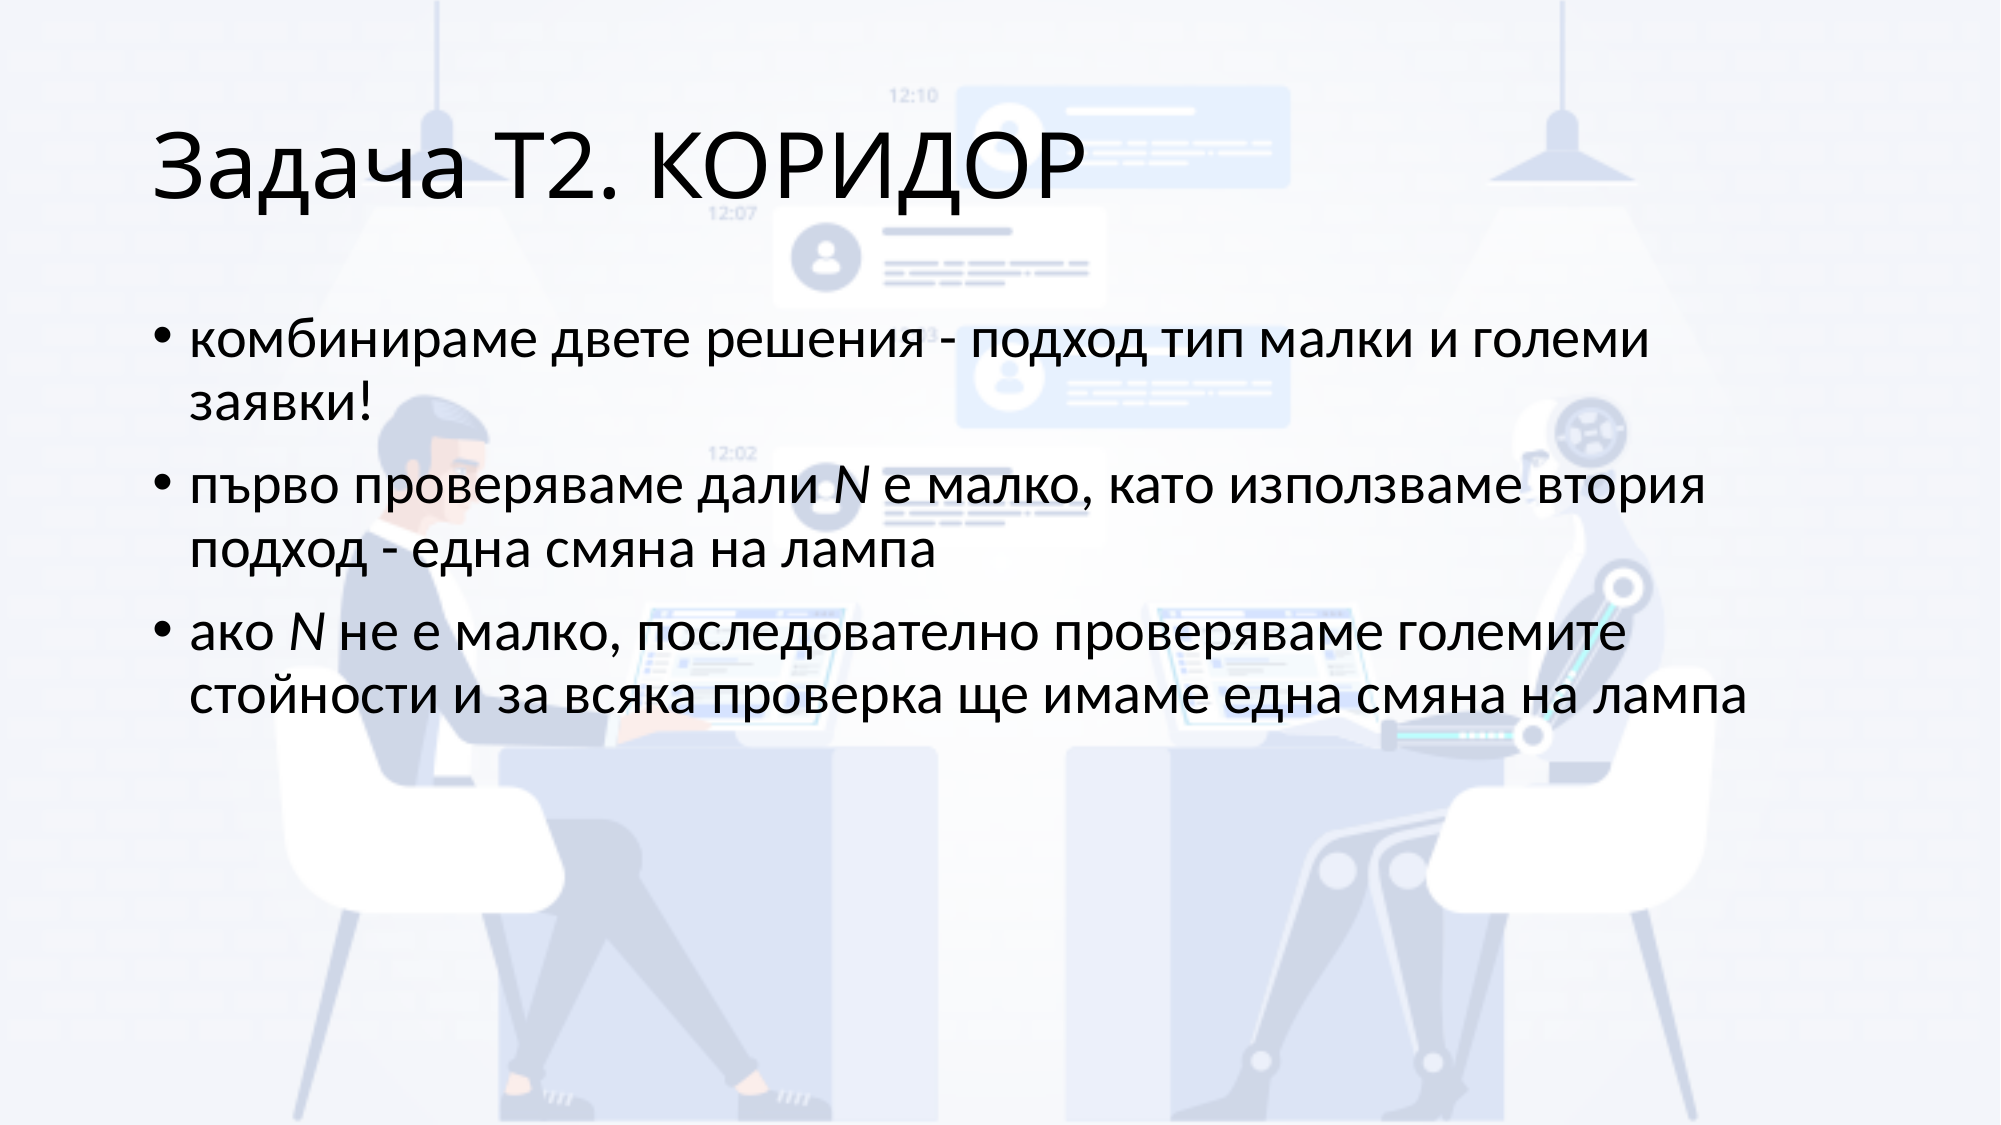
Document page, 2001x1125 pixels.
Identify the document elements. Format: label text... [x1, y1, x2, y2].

list комбинираме двете решения - подход тип малки и големи заявки! първо проверяваме дали N е малко, като използваме втория подход - една смяна на лампа ако N не е малко, последователно проверяваме големите стойности и за всяка проверка ще имаме една смяна на лампа [137, 299, 1863, 1014]
title Задача T2. КОРИДОР [137, 59, 1863, 278]
